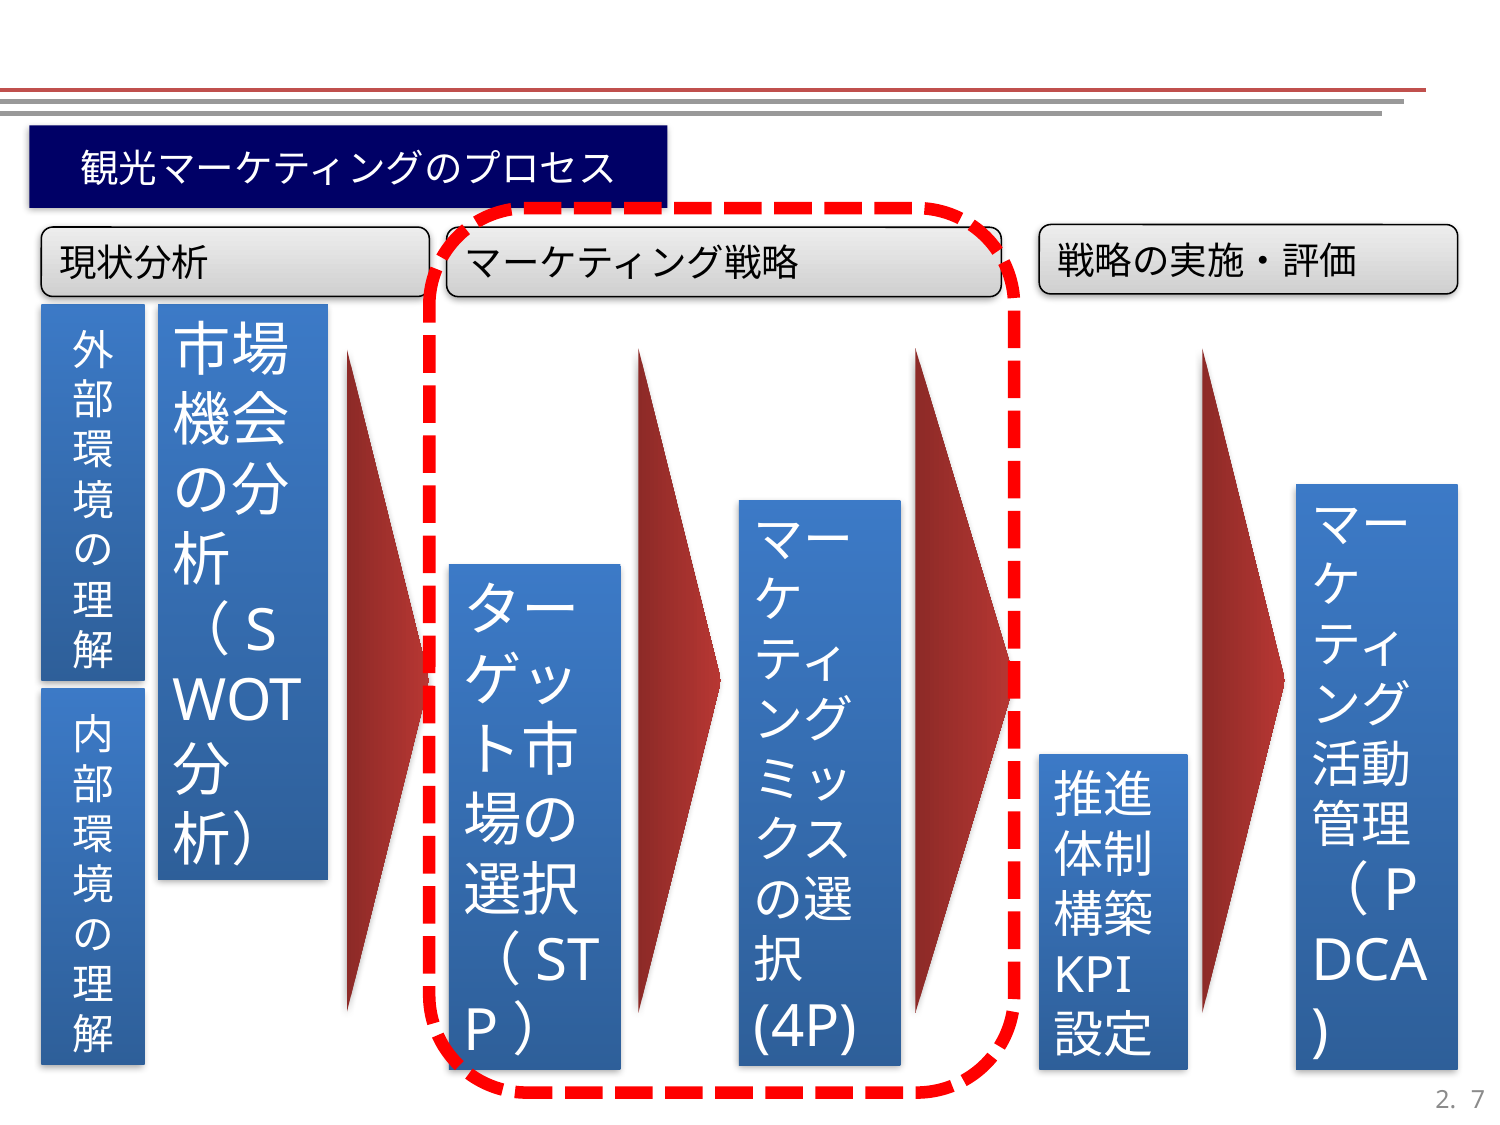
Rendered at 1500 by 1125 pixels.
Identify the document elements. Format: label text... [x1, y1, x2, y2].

text_box [427, 205, 1017, 1095]
text_box 現状分析 [40, 226, 431, 298]
text_box 外部環境の理解 [41, 304, 145, 681]
text_box [346, 348, 429, 1013]
text_box 市場機会の分析 （SWOT分析） [158, 305, 328, 880]
text_box マーケティング戦略 [445, 226, 465, 247]
text_box マーケティング活動管理（PDCA) [1296, 484, 1458, 1070]
text_box 推進体制構築 KPI設定 [1039, 754, 1188, 1070]
text_box 内部環境の理解 [41, 688, 145, 1066]
text_box 戦略の実施・評価 [1038, 223, 1459, 295]
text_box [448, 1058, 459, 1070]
text_box マーケティング戦略 [978, 226, 1003, 254]
text_box 観光マーケティングのプロセス [29, 125, 668, 208]
slide_number 6 [1381, 1065, 1500, 1125]
text_box [1202, 348, 1285, 1013]
